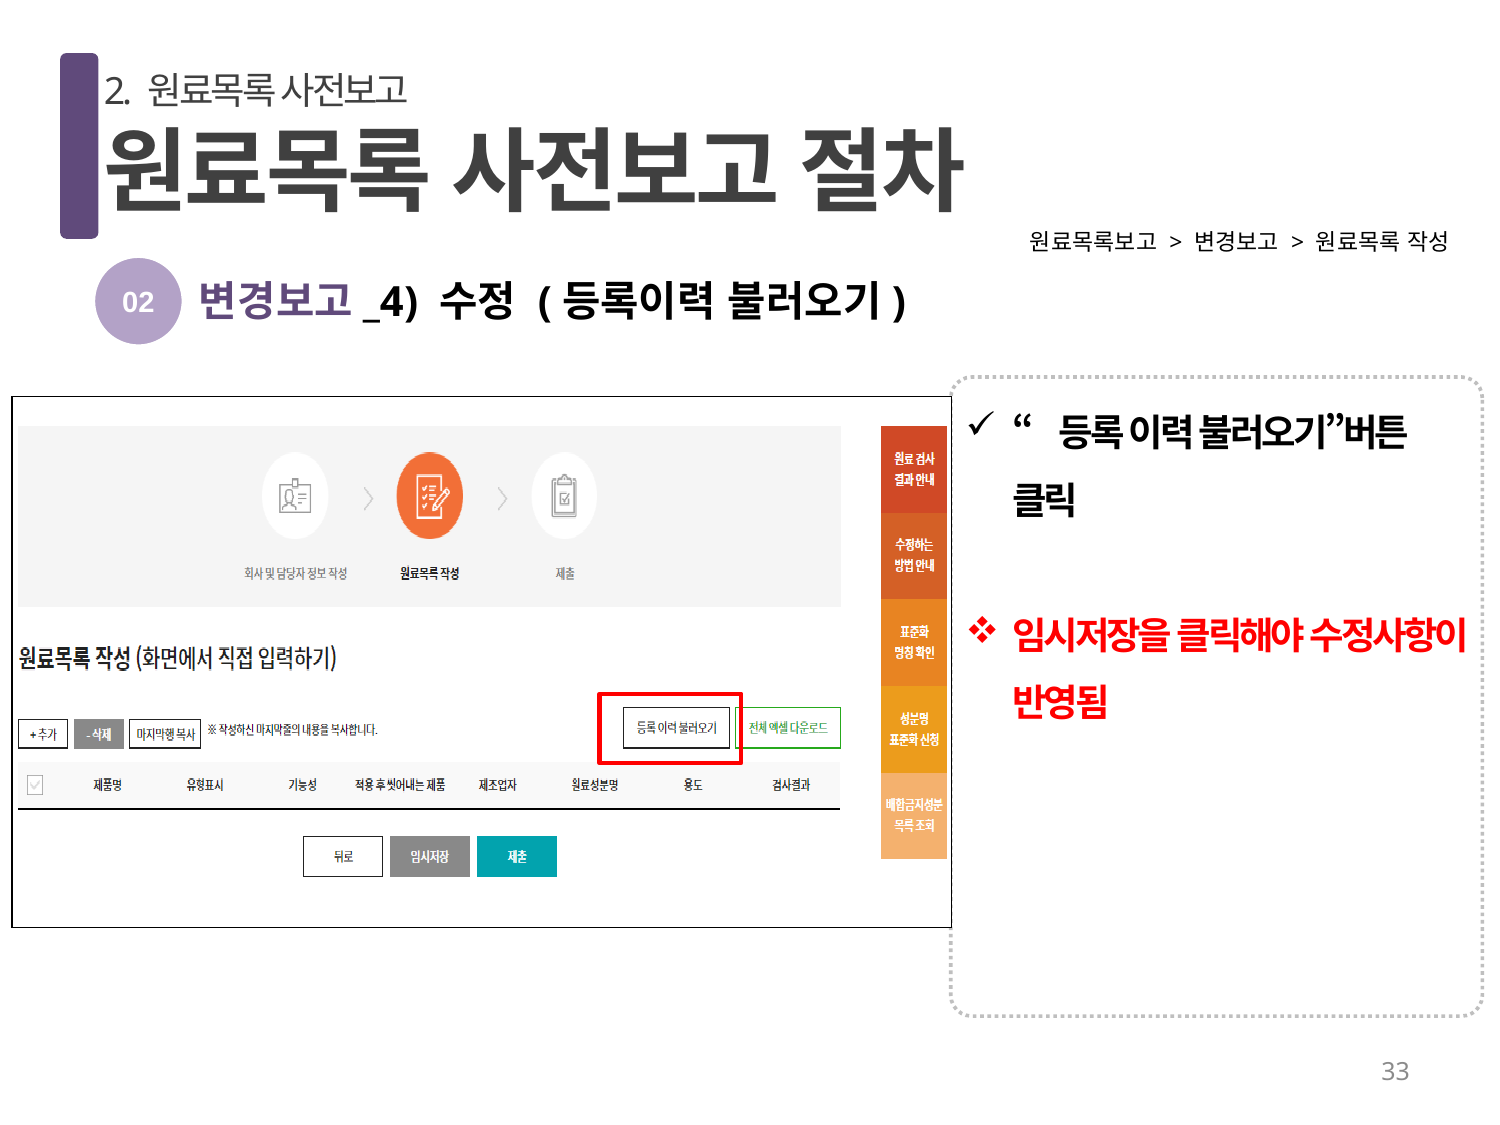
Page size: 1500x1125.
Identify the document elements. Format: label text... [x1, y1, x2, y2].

text_box 변경보고_4) 수정 (등록이력 불러오기) [184, 267, 1270, 339]
text_box 02 [90, 253, 184, 350]
text_box 2. 원료목록 사전보고 원료목록 사전보고 절차 [101, 60, 981, 230]
text_box 원료목록보고 > 변경보고 > 원료목록 작성 [1015, 219, 1465, 263]
text_box [950, 732, 1483, 1017]
picture [12, 396, 952, 928]
text_box [58, 50, 101, 241]
slide_number 33 [1074, 1042, 1425, 1103]
text_box “등록 이력 불러오기”버튼 클릭 임시저장을 클릭해야 수정사항이 반영됨 [950, 379, 1483, 732]
